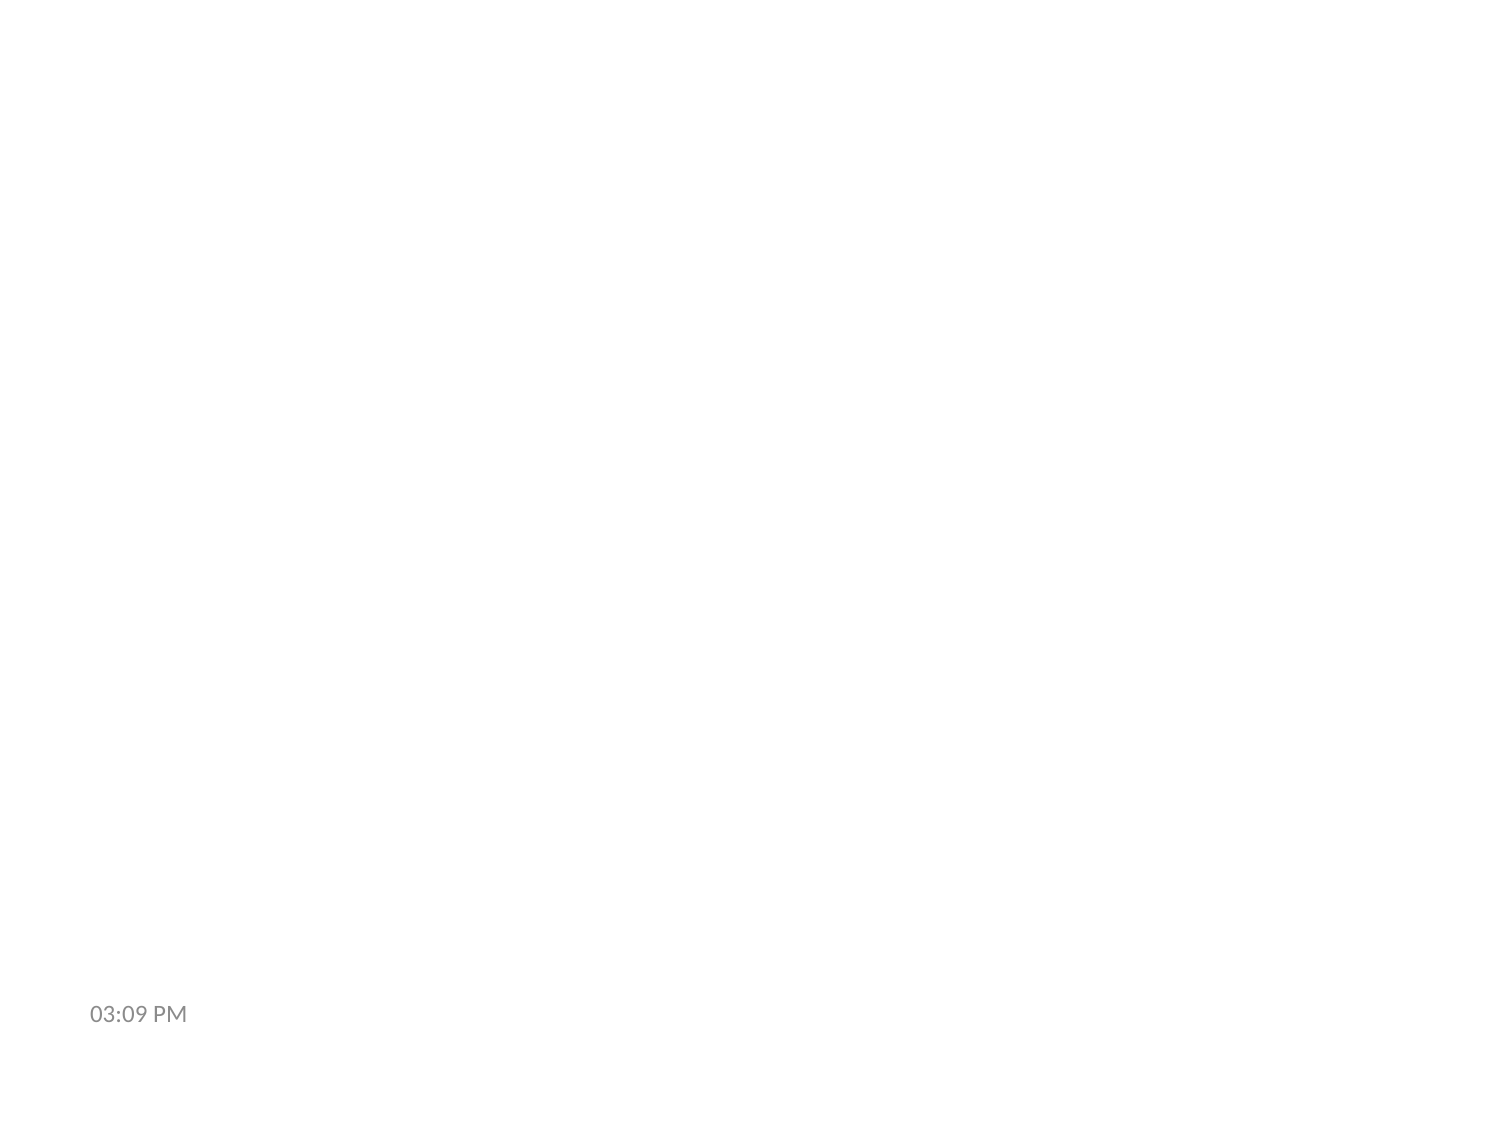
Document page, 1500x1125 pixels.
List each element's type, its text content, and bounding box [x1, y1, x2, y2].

text_box 3:35 PM [75, 982, 425, 1043]
